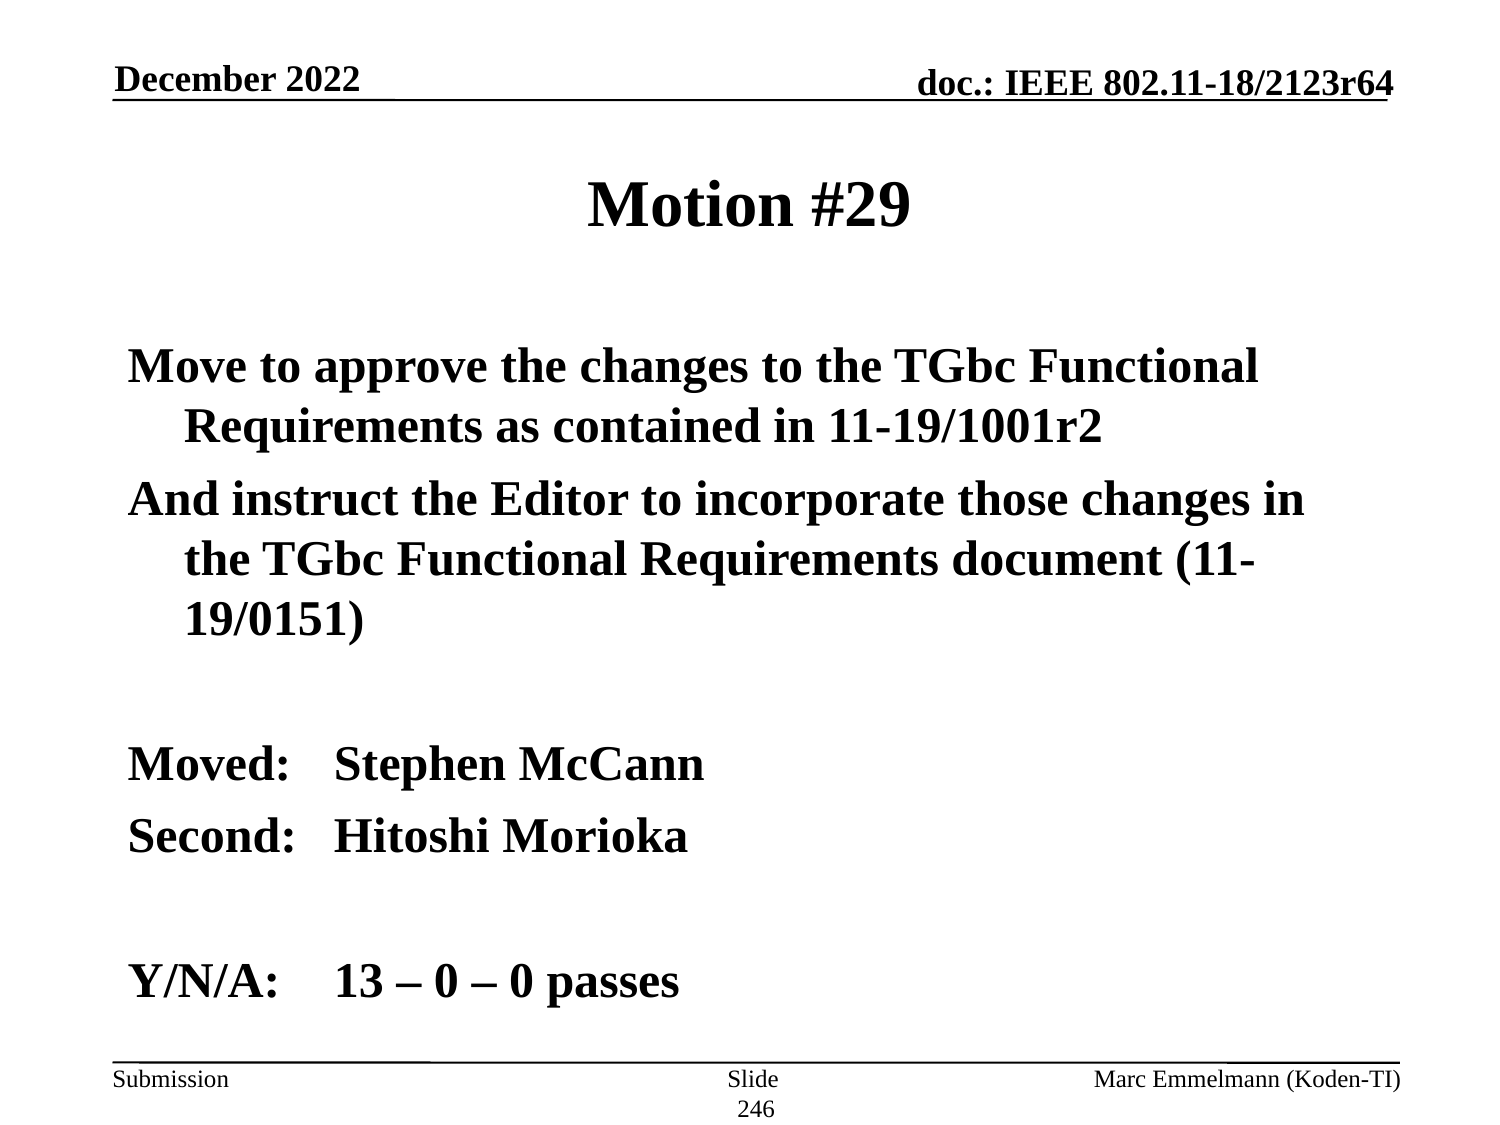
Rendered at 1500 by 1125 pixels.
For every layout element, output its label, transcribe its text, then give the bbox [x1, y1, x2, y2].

footer Marc Emmelmann (Koden-TI) [878, 1061, 1402, 1093]
slide_number Slide 246 [712, 1061, 800, 1123]
list Move to approve the changes to the TGbc Functional Requirements as contained in 11-19/1001r2 And instruct the Editor to incorporate those changes in the TGbc Functional Requirements document (11-19/0151) Moved: Stephen McCann Second: Hitoshi Morioka Y/N/A: 13 – 0 – 0 passes [112, 324, 1388, 1000]
title Motion #29 [112, 112, 1388, 288]
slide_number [114, 54, 423, 100]
